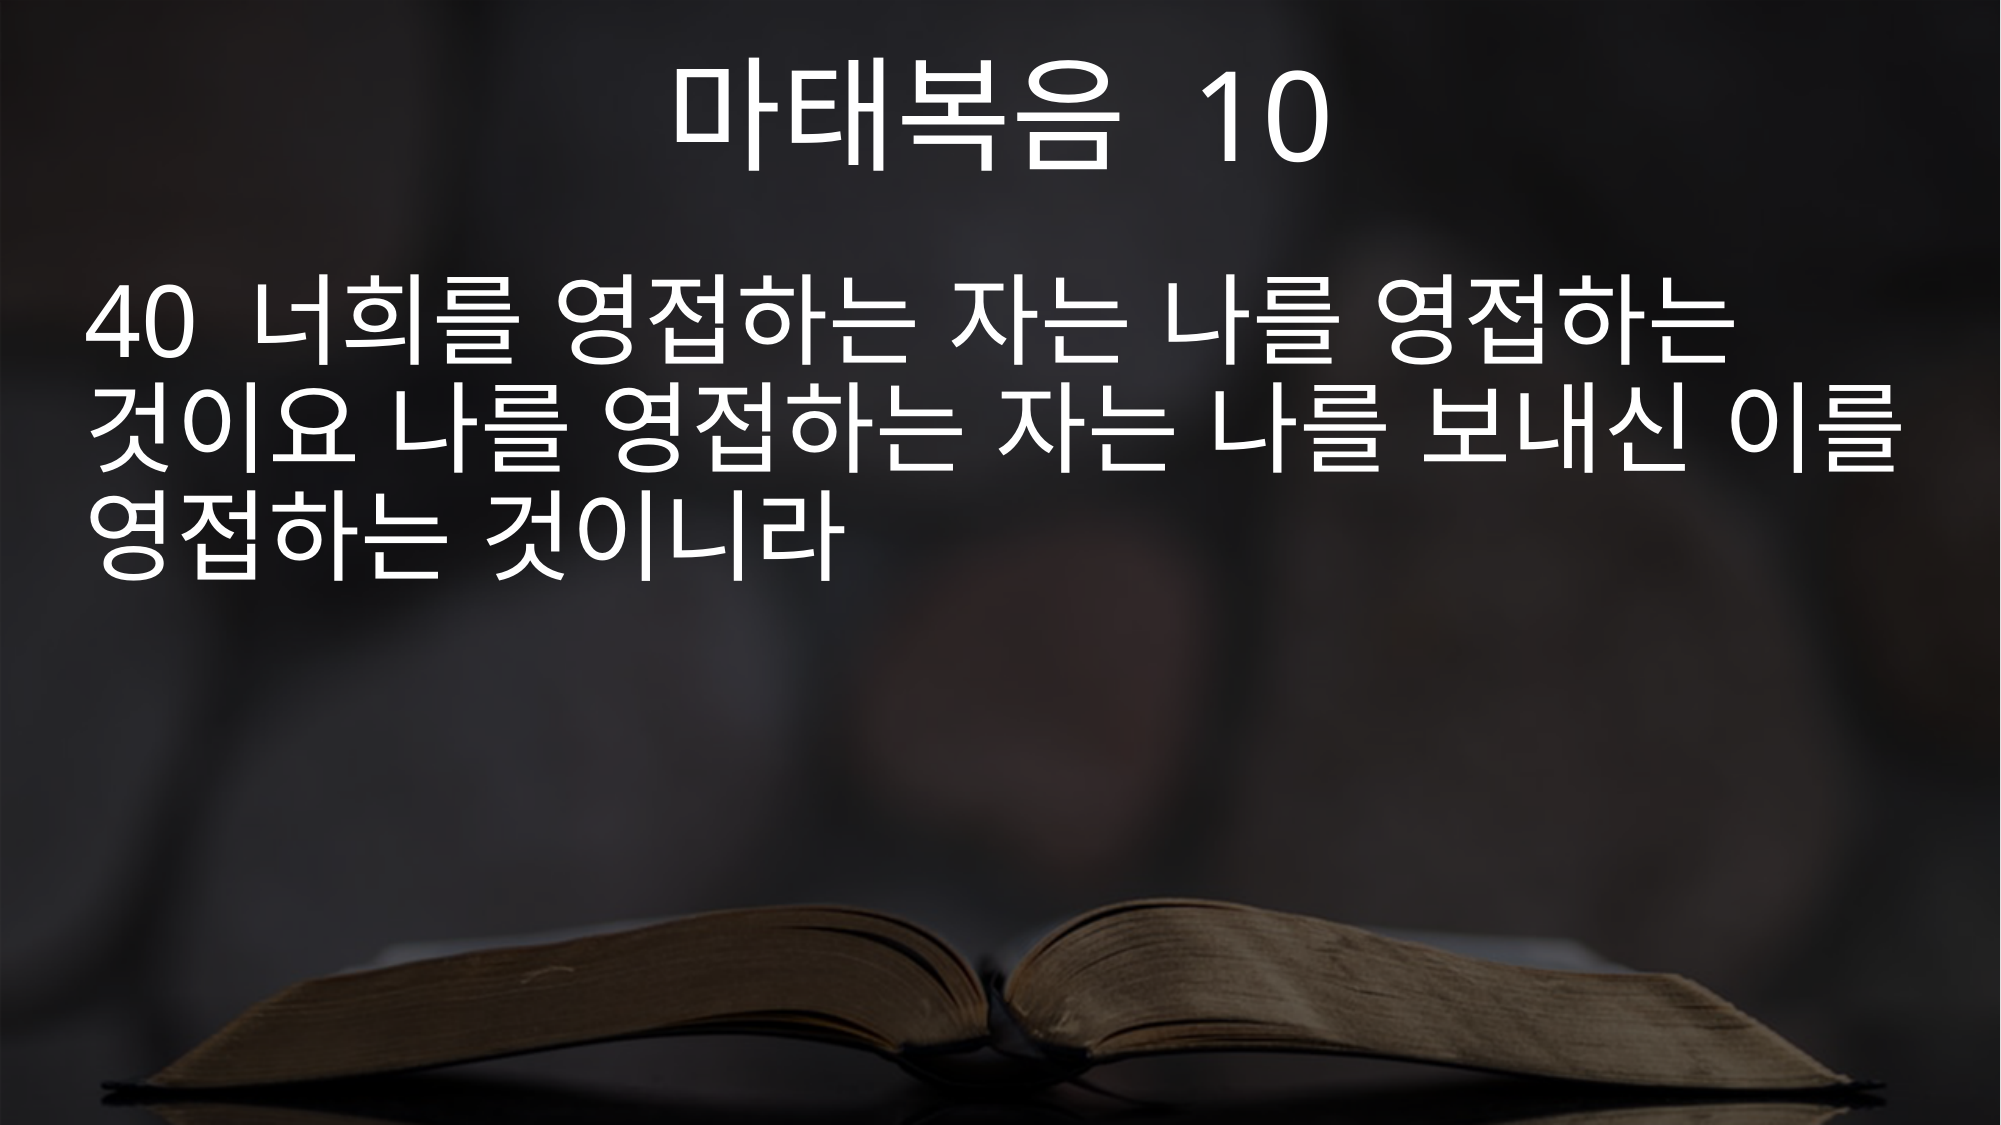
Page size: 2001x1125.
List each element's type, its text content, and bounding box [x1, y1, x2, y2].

footer 마태복음 10 [0, 32, 2000, 192]
picture [0, 0, 2001, 1125]
list 40 너희를 영접하는 자는 나를 영접하는 것이요 나를 영접하는 자는 나를 보내신 이를 영접하는 것이니라 [69, 263, 1953, 423]
